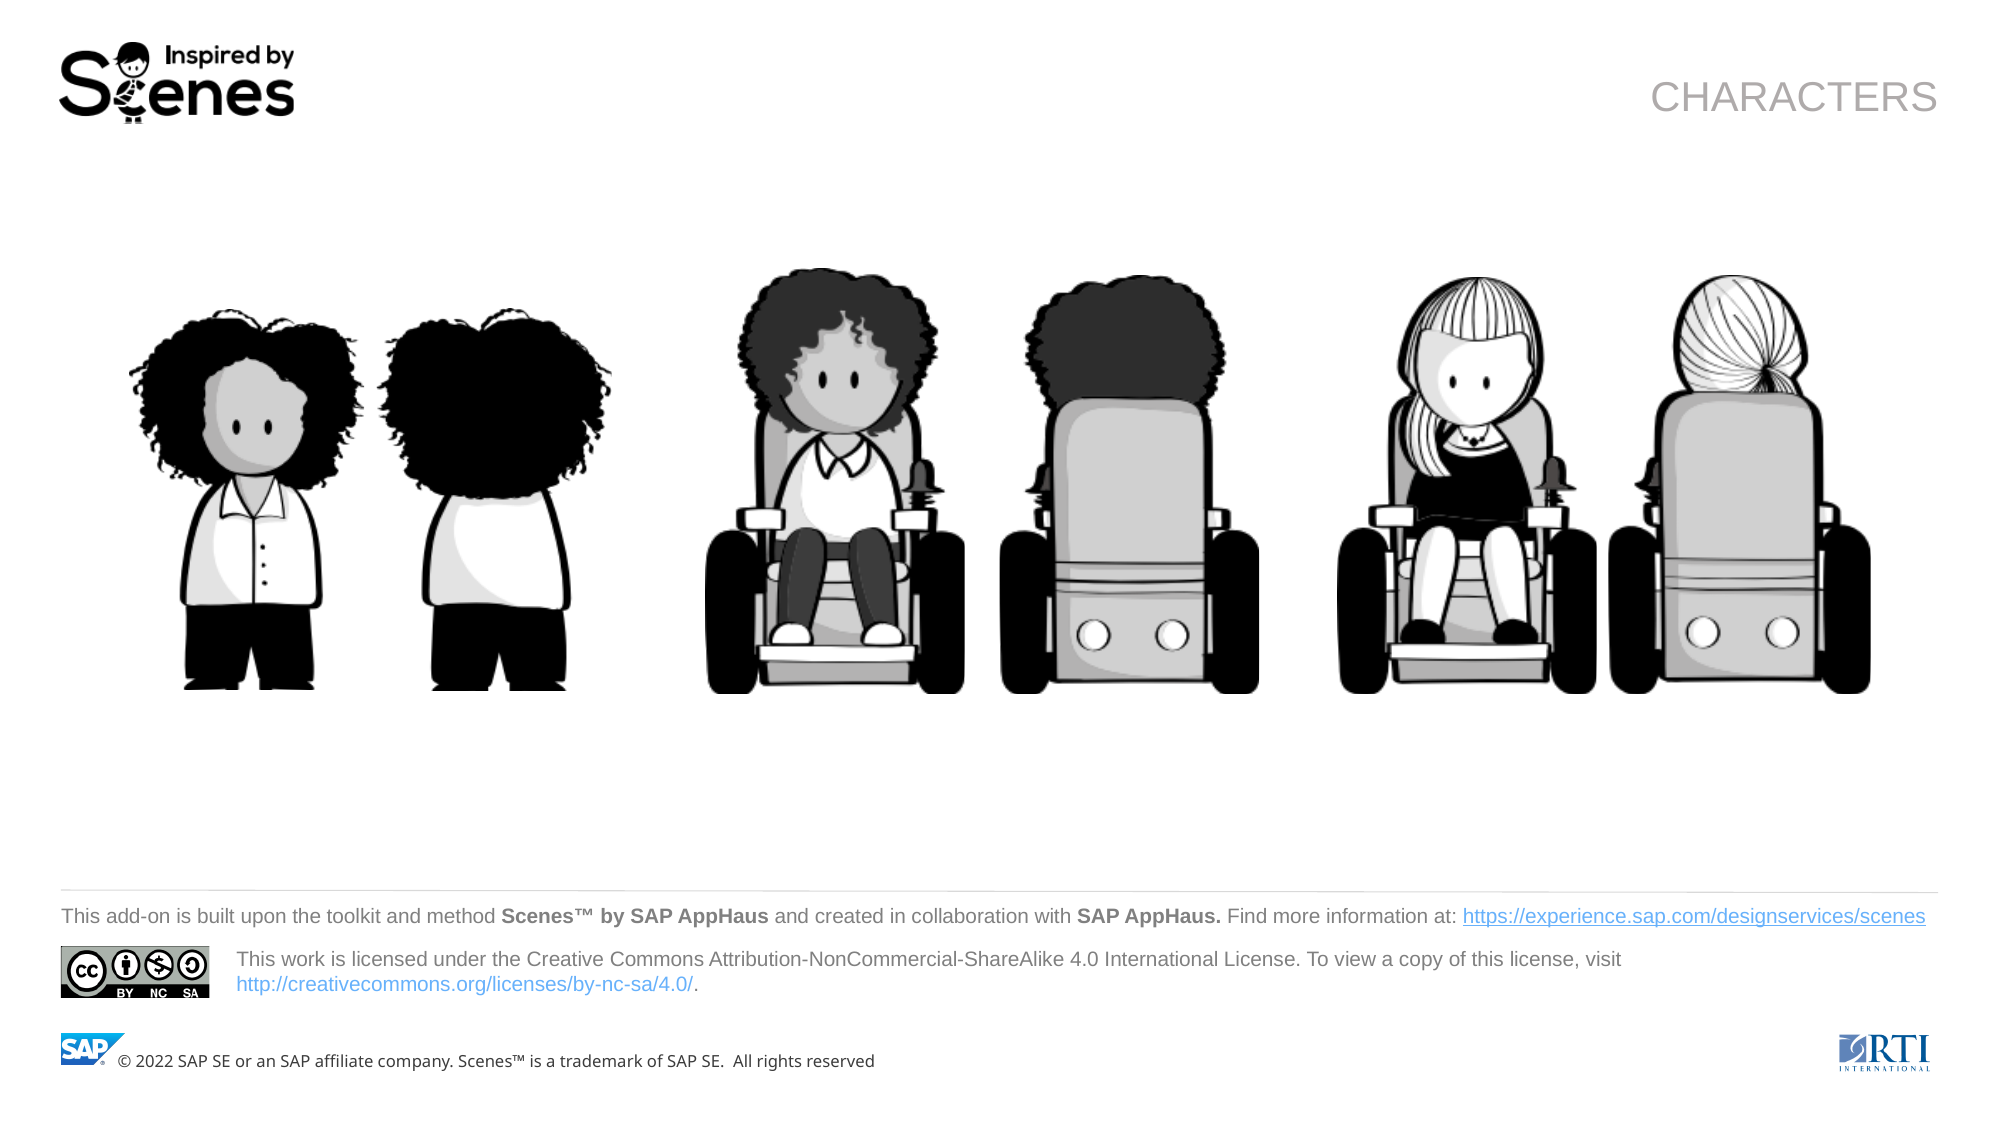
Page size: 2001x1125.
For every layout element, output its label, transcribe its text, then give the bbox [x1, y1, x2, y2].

title CHARACTERS [1038, 75, 1939, 113]
picture [705, 268, 965, 694]
picture [61, 1035, 125, 1065]
picture [999, 274, 1260, 694]
picture [1608, 274, 1871, 694]
picture [376, 308, 612, 691]
picture [129, 309, 365, 690]
picture [1337, 277, 1597, 694]
